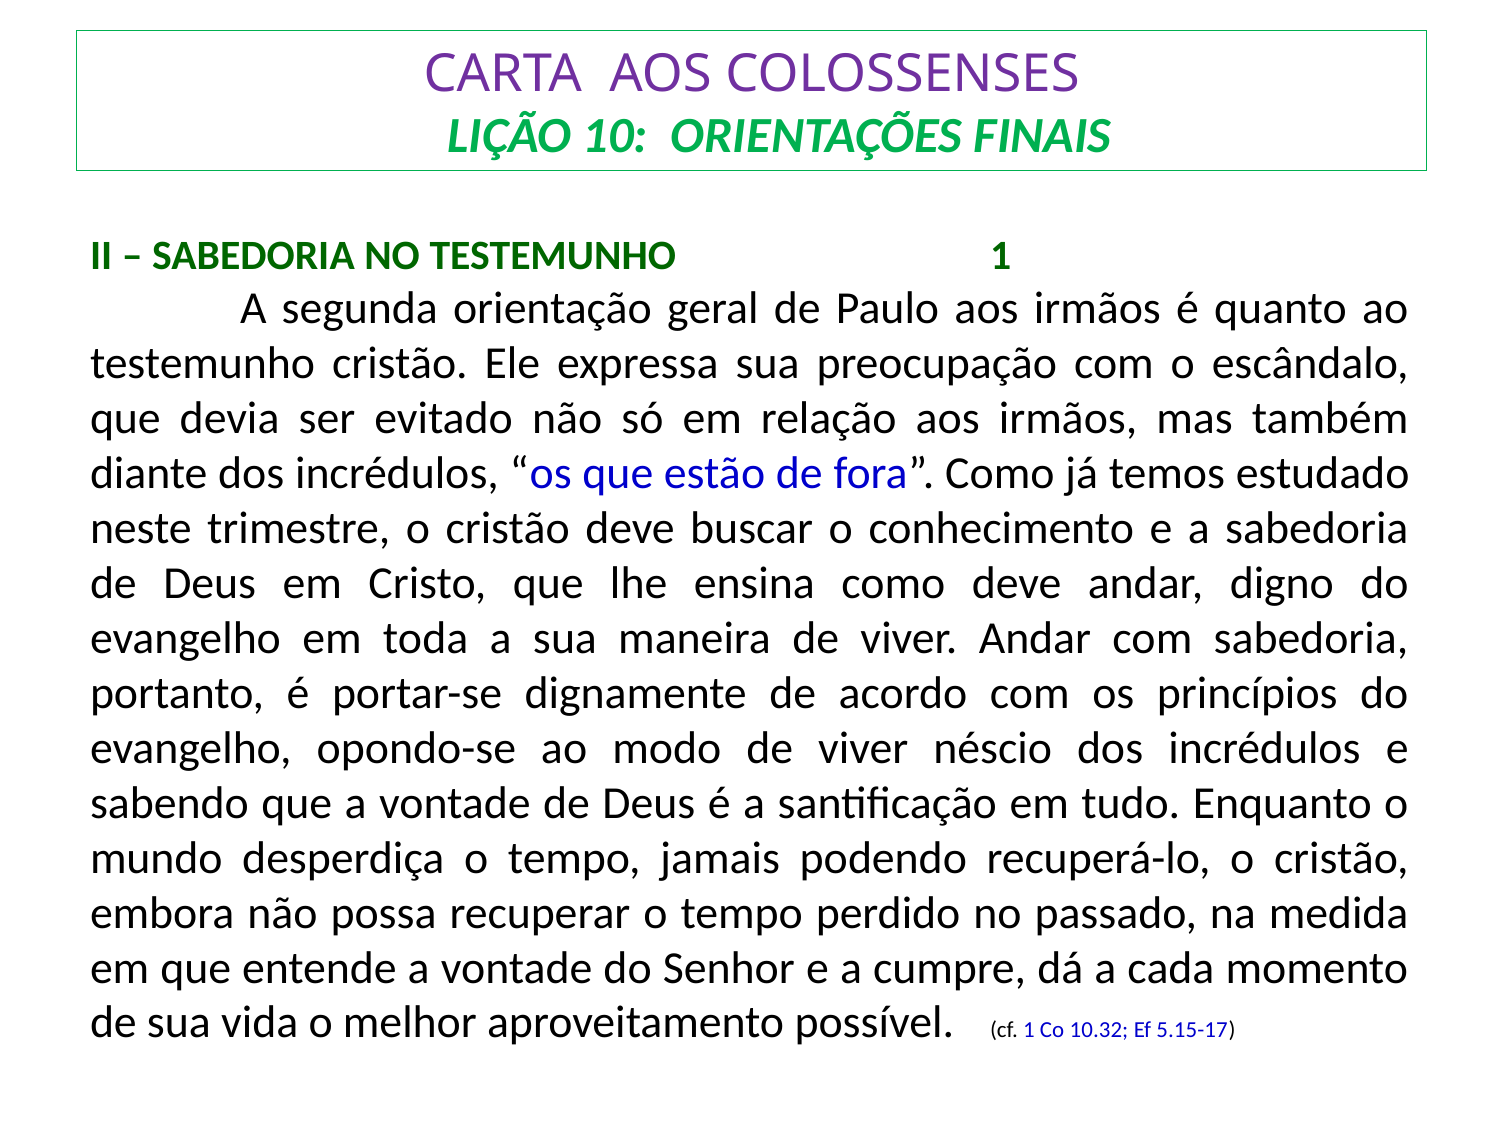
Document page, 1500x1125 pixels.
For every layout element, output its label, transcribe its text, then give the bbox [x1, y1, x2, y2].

list II – SABEDORIA NO TESTEMUNHO 1 A segunda orientação geral de Paulo aos irmãos é quanto ao testemunho cristão. Ele expressa sua preocupação com o escândalo, que devia ser evitado não só em relação aos irmãos, mas também diante dos incrédulos, “os que estão de fora”. Como já temos estudado neste trimestre, o cristão deve buscar o conhecimento e a sabedoria de Deus em Cristo, que lhe ensina como deve andar, digno do evangelho em toda a sua maneira de viver. Andar com sabedoria, portanto, é portar-se dignamente de acordo com os princípios do evangelho, opondo-se ao modo de viver néscio dos incrédulos e sabendo que a vontade de Deus é a santificação em tudo. Enquanto o mundo desperdiça o tempo, jamais podendo recuperá-lo, o cristão, embora não possa recuperar o tempo perdido no passado, na medida em que entende a vontade do Senhor e a cumpre, dá a cada momento de sua vida o melhor aproveitamento possível. (cf. 1 Co 10.32; Ef 5.15-17) [75, 219, 1425, 1059]
title CARTA AOS COLOSSENSES LIÇÃO 10: ORIENTAÇÕES FINAIS [76, 30, 1427, 171]
